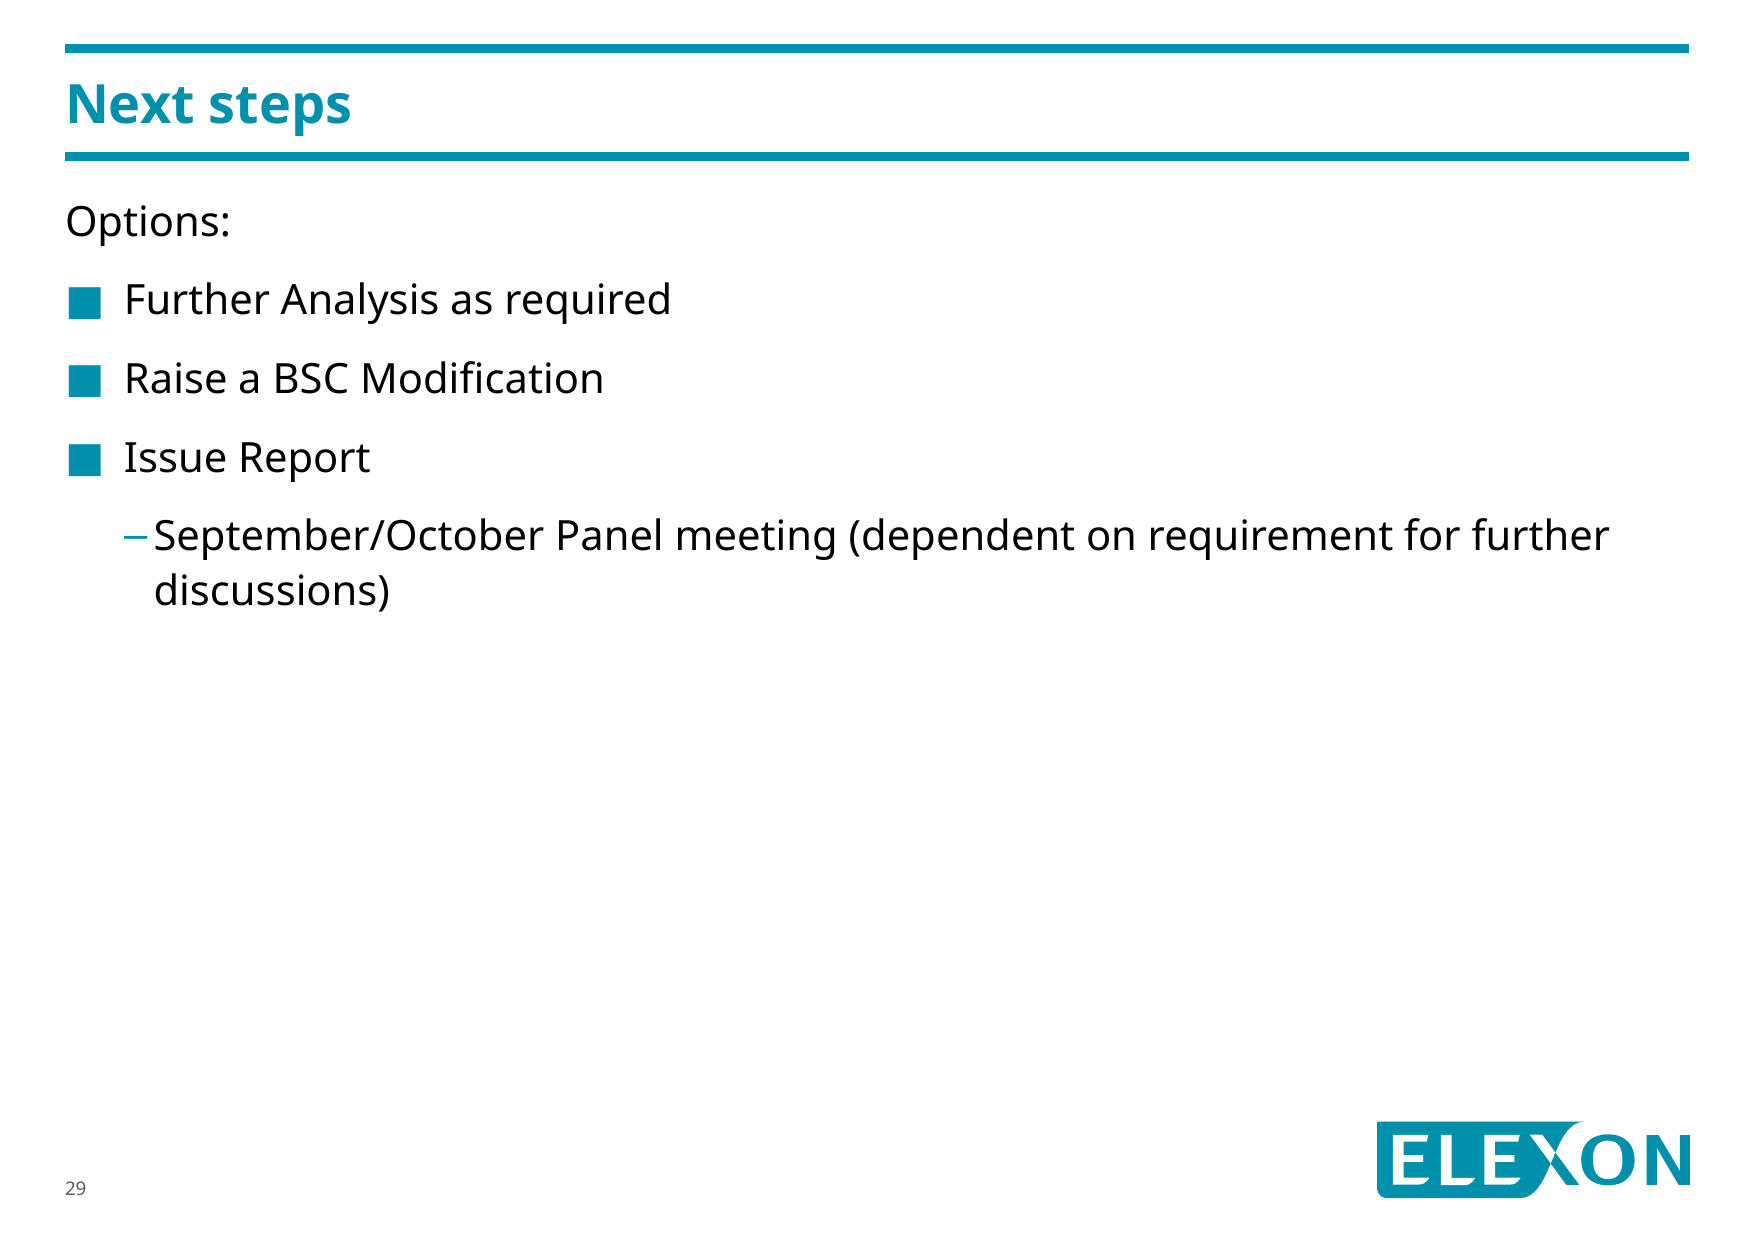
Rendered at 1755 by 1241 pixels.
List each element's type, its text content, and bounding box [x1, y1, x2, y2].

title Next steps [65, 69, 1689, 141]
list Options: Further Analysis as required Raise a BSC Modification Issue Report September/October Panel meeting (dependent on requirement for further discussions) [64, 189, 1689, 1206]
